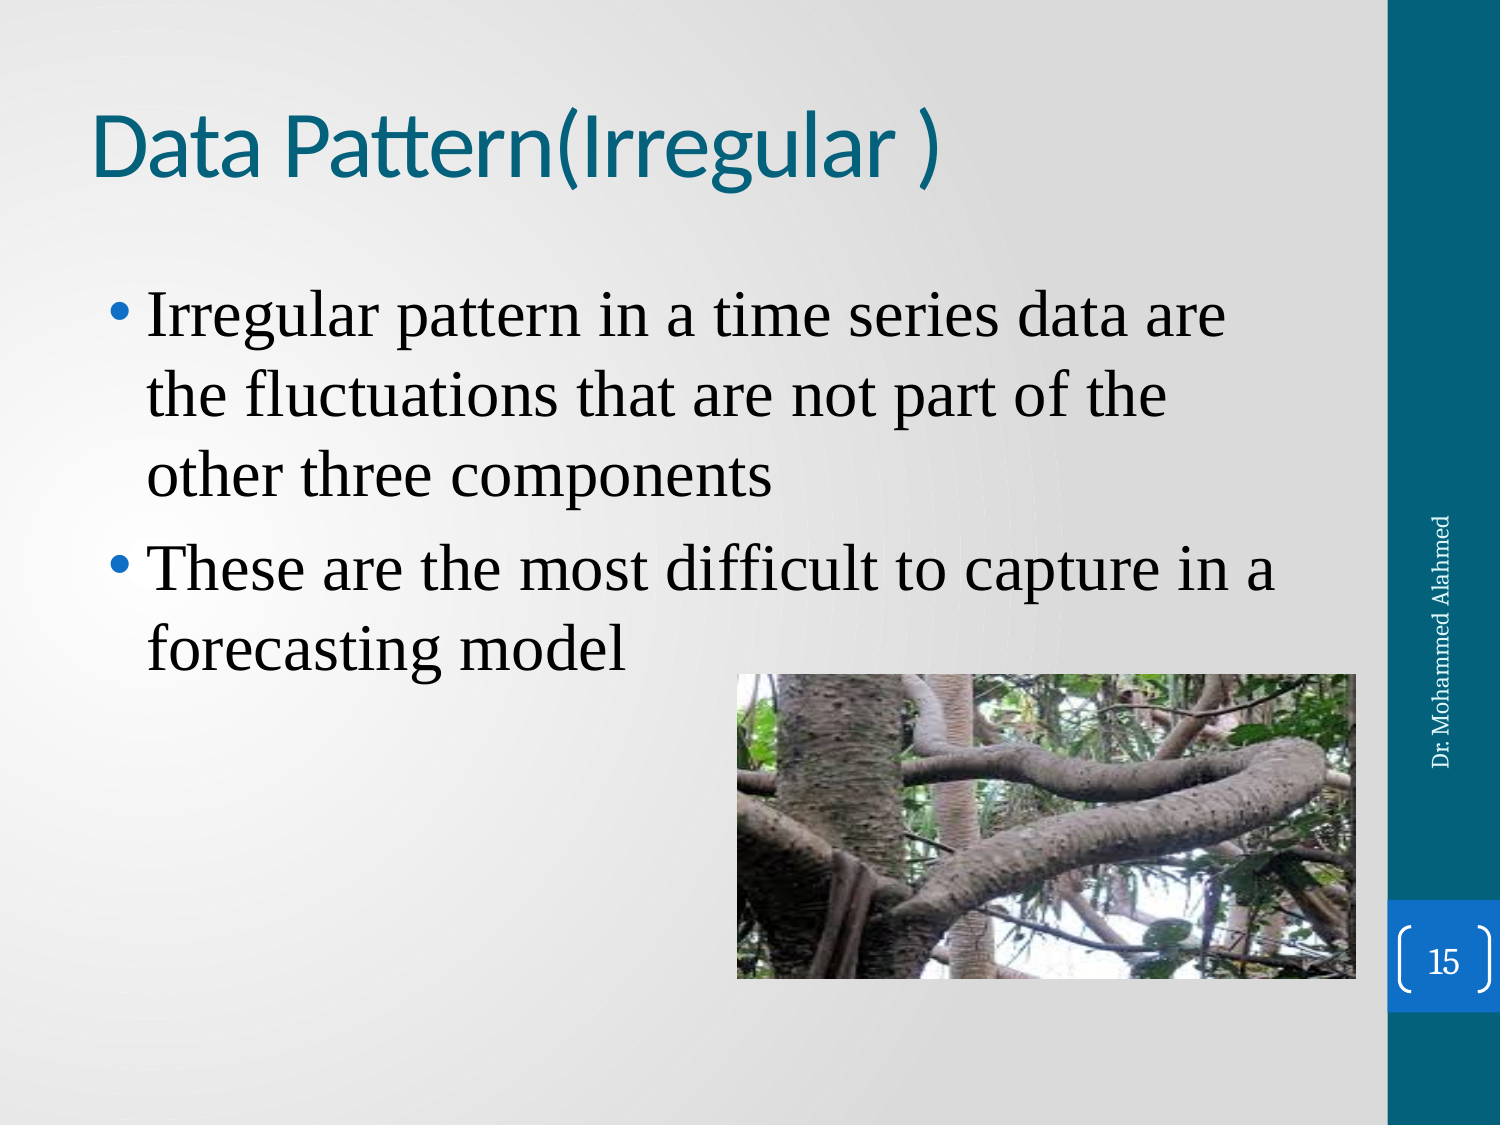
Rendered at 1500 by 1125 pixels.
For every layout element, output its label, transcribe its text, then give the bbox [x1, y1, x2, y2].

slide_number 15 [1397, 925, 1492, 994]
title Data Pattern(Irregular ) [75, 45, 975, 233]
picture [736, 674, 1356, 979]
list Irregular pattern in a time series data are the fluctuations that are not part of the other three components These are the most difficult to capture in a forecasting model [75, 262, 1325, 1050]
footer Dr. Mohammed Alahmed [1408, 500, 1469, 889]
